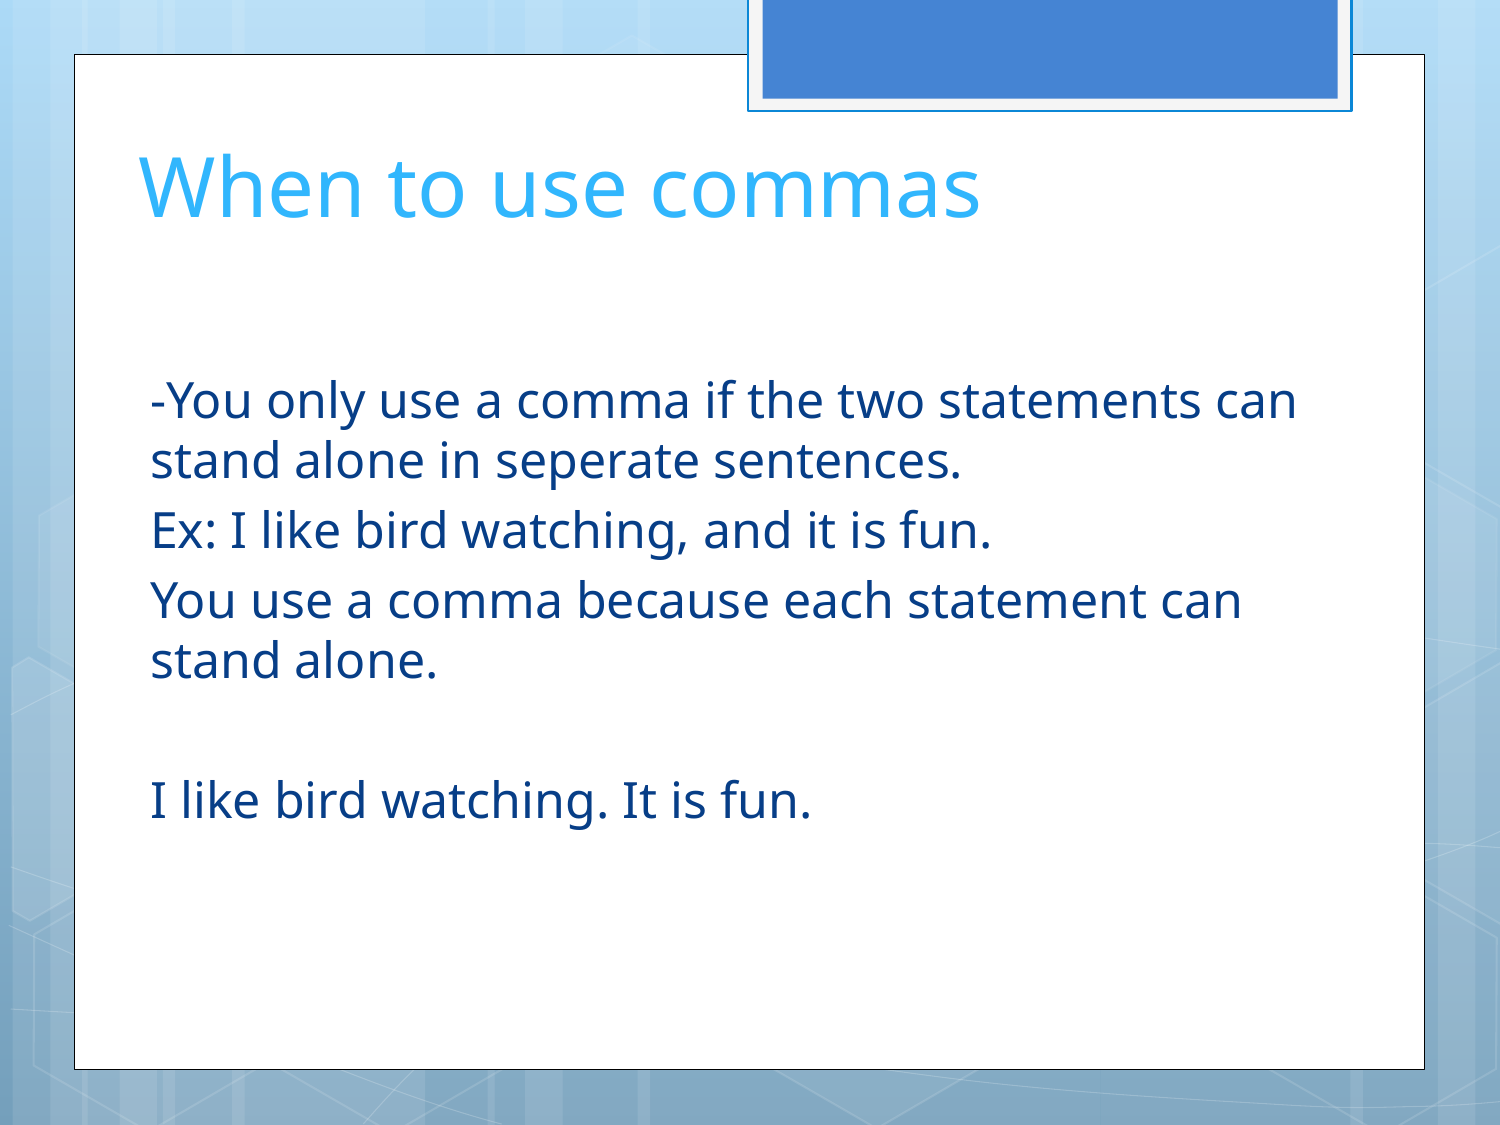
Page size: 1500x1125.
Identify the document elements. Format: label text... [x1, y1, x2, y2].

title When to use commas [123, 54, 1277, 243]
list -You only use a comma if the two statements can stand alone in seperate sentences. Ex: I like bird watching, and it is fun. You use a comma because each statement can stand alone. I like bird watching. It is fun. [123, 290, 1376, 1035]
